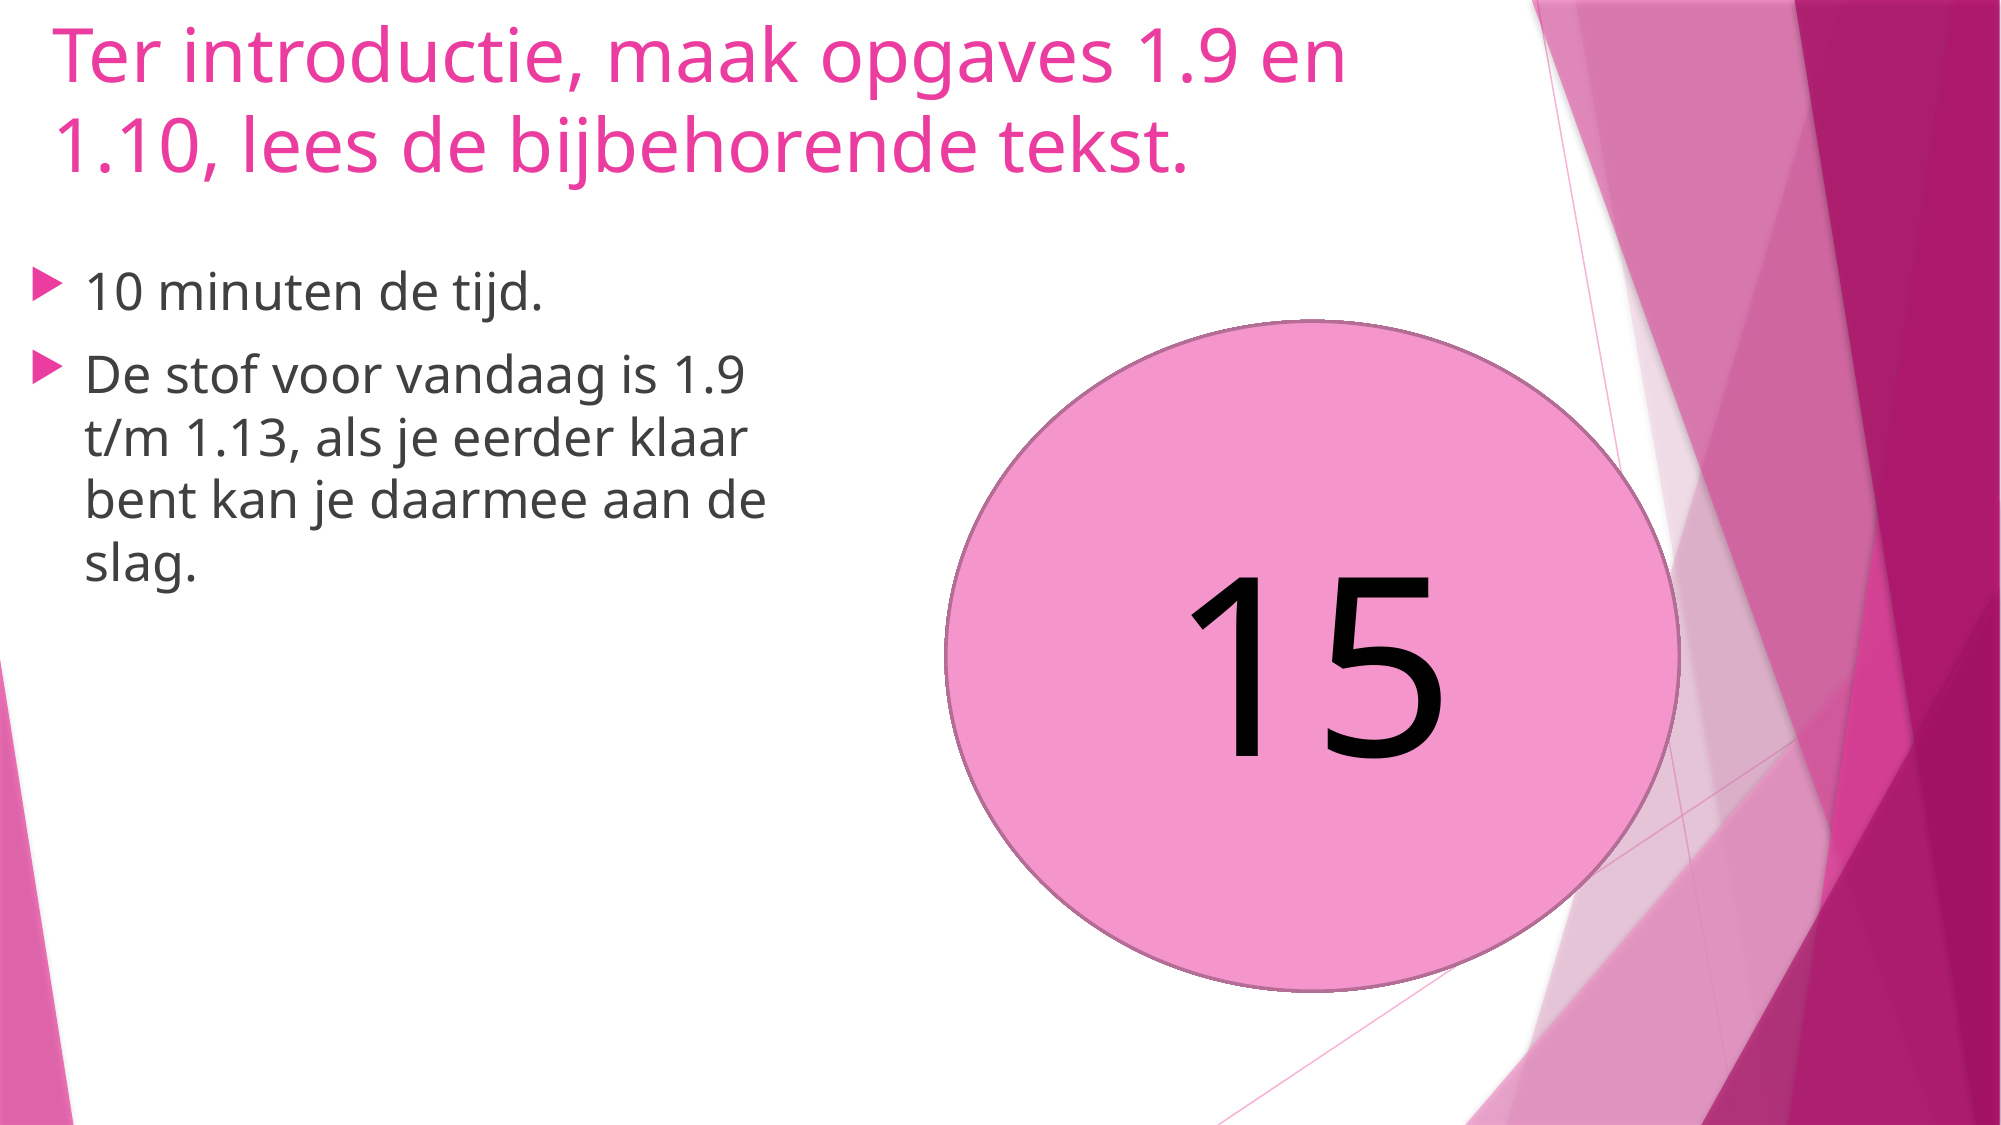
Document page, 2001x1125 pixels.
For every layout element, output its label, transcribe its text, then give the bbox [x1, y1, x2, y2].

title Ter introductie, maak opgaves 1.9 en 1.10, lees de bijbehorende tekst. [37, 0, 1494, 260]
text_box 15 [944, 319, 1681, 993]
list 10 minuten de tijd. De stof voor vandaag is 1.9 t/m 1.13, als je eerder klaar bent kan je daarmee aan de slag. [13, 167, 818, 1013]
